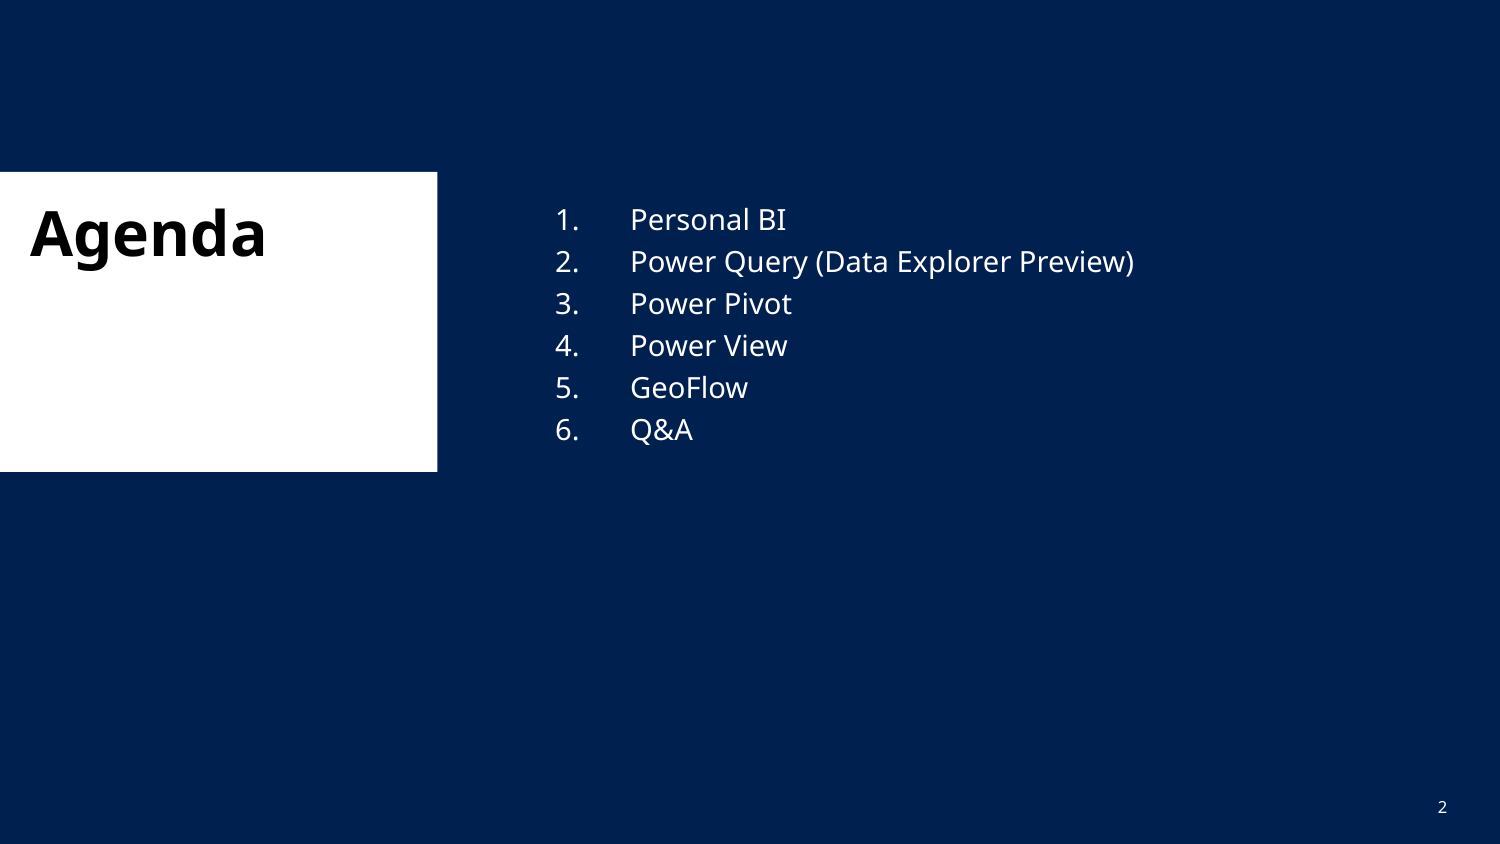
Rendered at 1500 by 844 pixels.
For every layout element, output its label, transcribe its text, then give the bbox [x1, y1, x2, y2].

slide_number 2 [1112, 782, 1463, 827]
list Personal BI Power Query (Data Explorer Preview) Power Pivot Power View GeoFlow Q&A [525, 171, 1500, 772]
title Agenda [0, 171, 438, 472]
